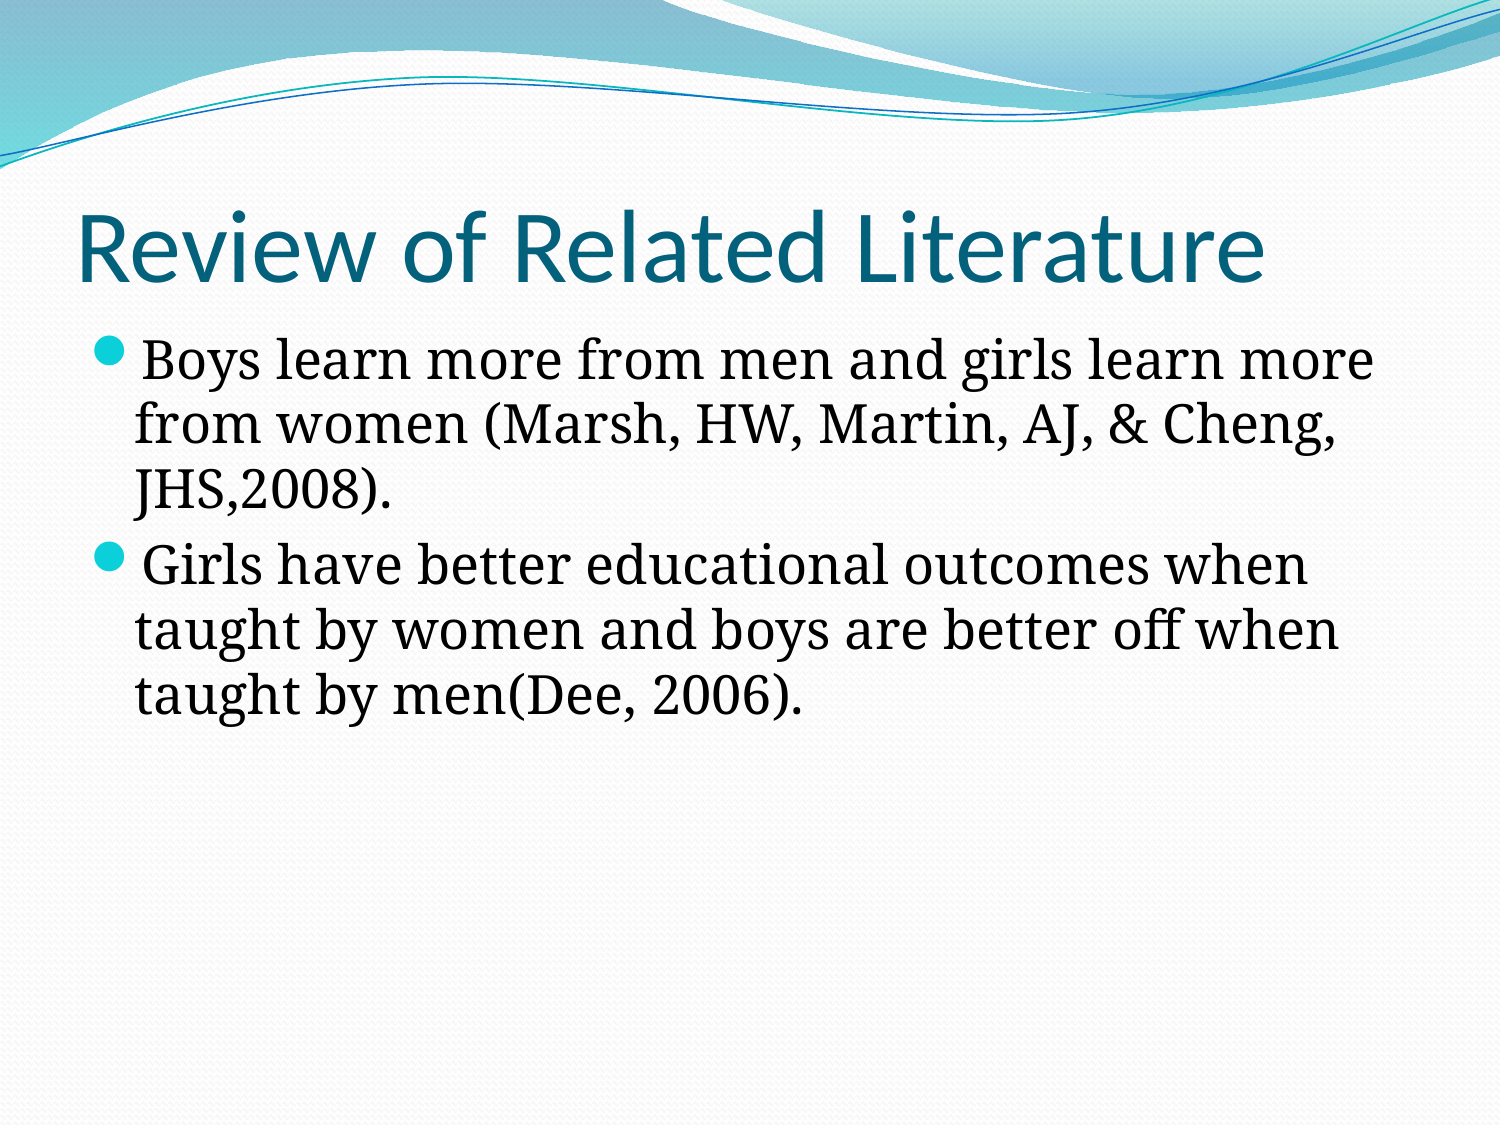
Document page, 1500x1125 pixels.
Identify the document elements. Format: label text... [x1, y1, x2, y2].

title Review of Related Literature [74, 115, 1426, 304]
list Boys learn more from men and girls learn more from women (Marsh, HW, Martin, AJ, & Cheng, JHS,2008). Girls have better educational outcomes when taught by women and boys are better off when taught by men(Dee, 2006). [74, 317, 1426, 1038]
